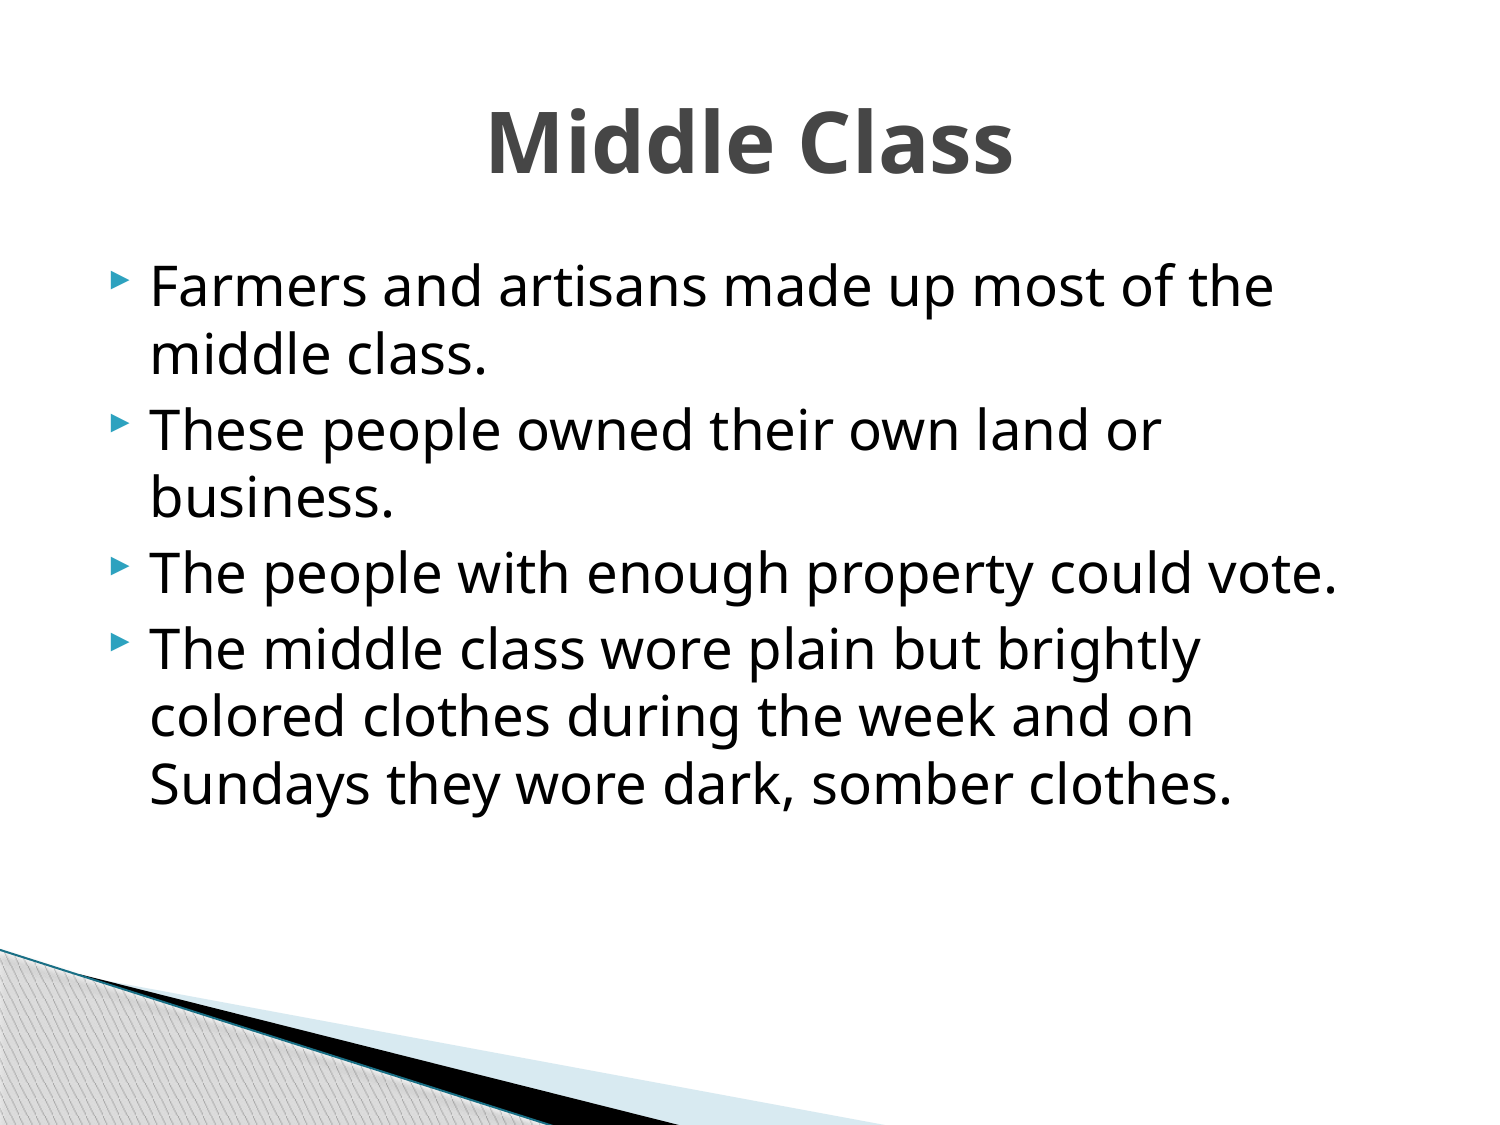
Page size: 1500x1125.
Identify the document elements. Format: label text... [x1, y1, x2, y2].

title Middle Class [75, 45, 1425, 233]
list Farmers and artisans made up most of the middle class. These people owned their own land or business. The people with enough property could vote. The middle class wore plain but brightly colored clothes during the week and on Sundays they wore dark, somber clothes. [75, 243, 1425, 986]
